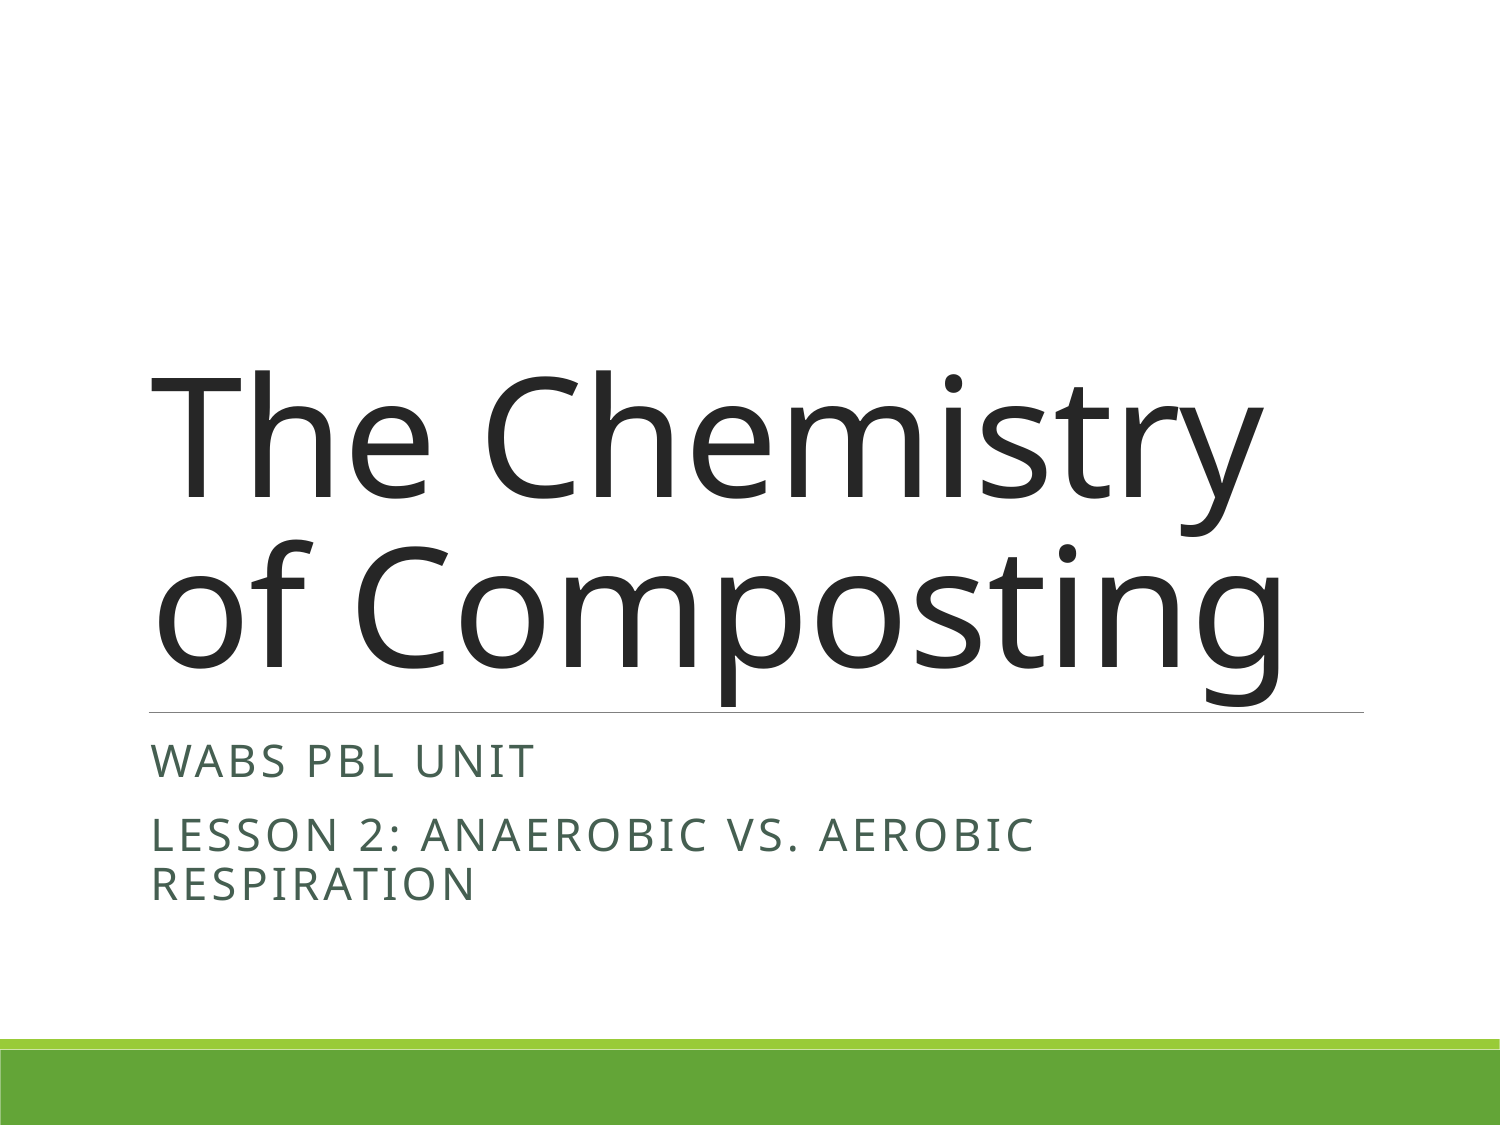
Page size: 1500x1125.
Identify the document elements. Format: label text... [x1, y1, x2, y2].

title The Chemistry of Composting [135, 124, 1373, 710]
subtitle WABS PBL Unit Lesson 2: Anaerobic vs. aerobic respiration [135, 730, 1373, 919]
